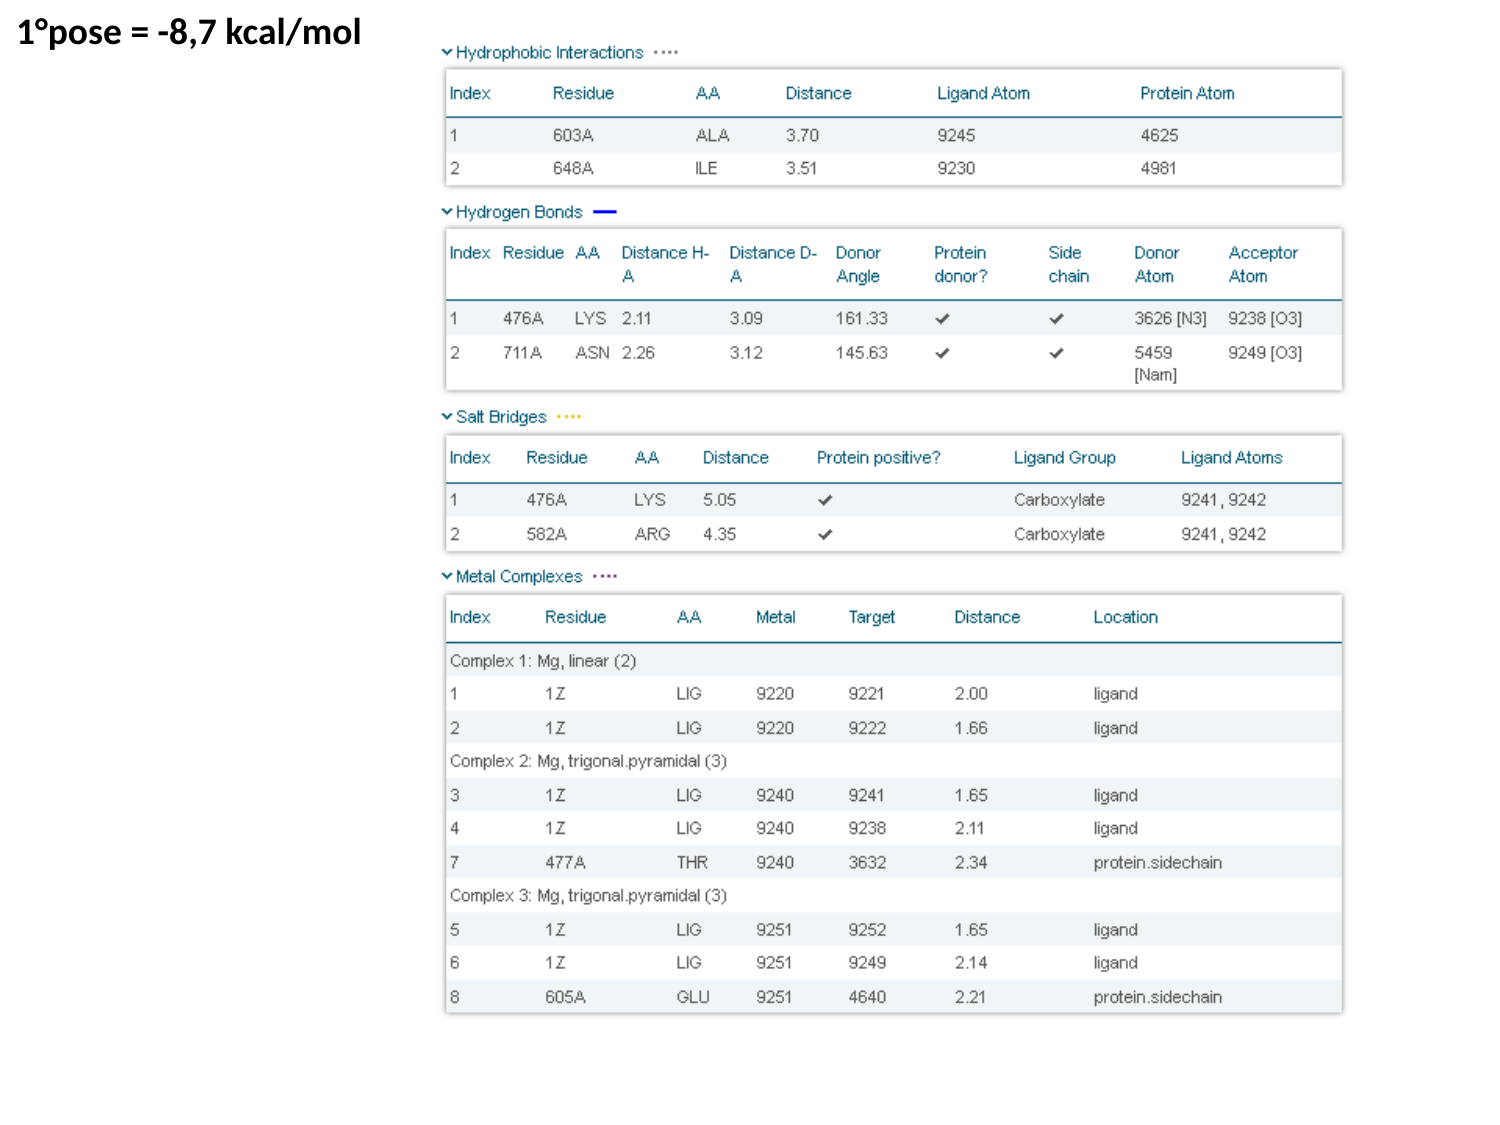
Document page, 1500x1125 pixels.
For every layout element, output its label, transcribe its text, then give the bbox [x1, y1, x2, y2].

text_box 1°pose = -8,7 kcal/mol [1, 0, 378, 60]
picture [430, 30, 1353, 1024]
